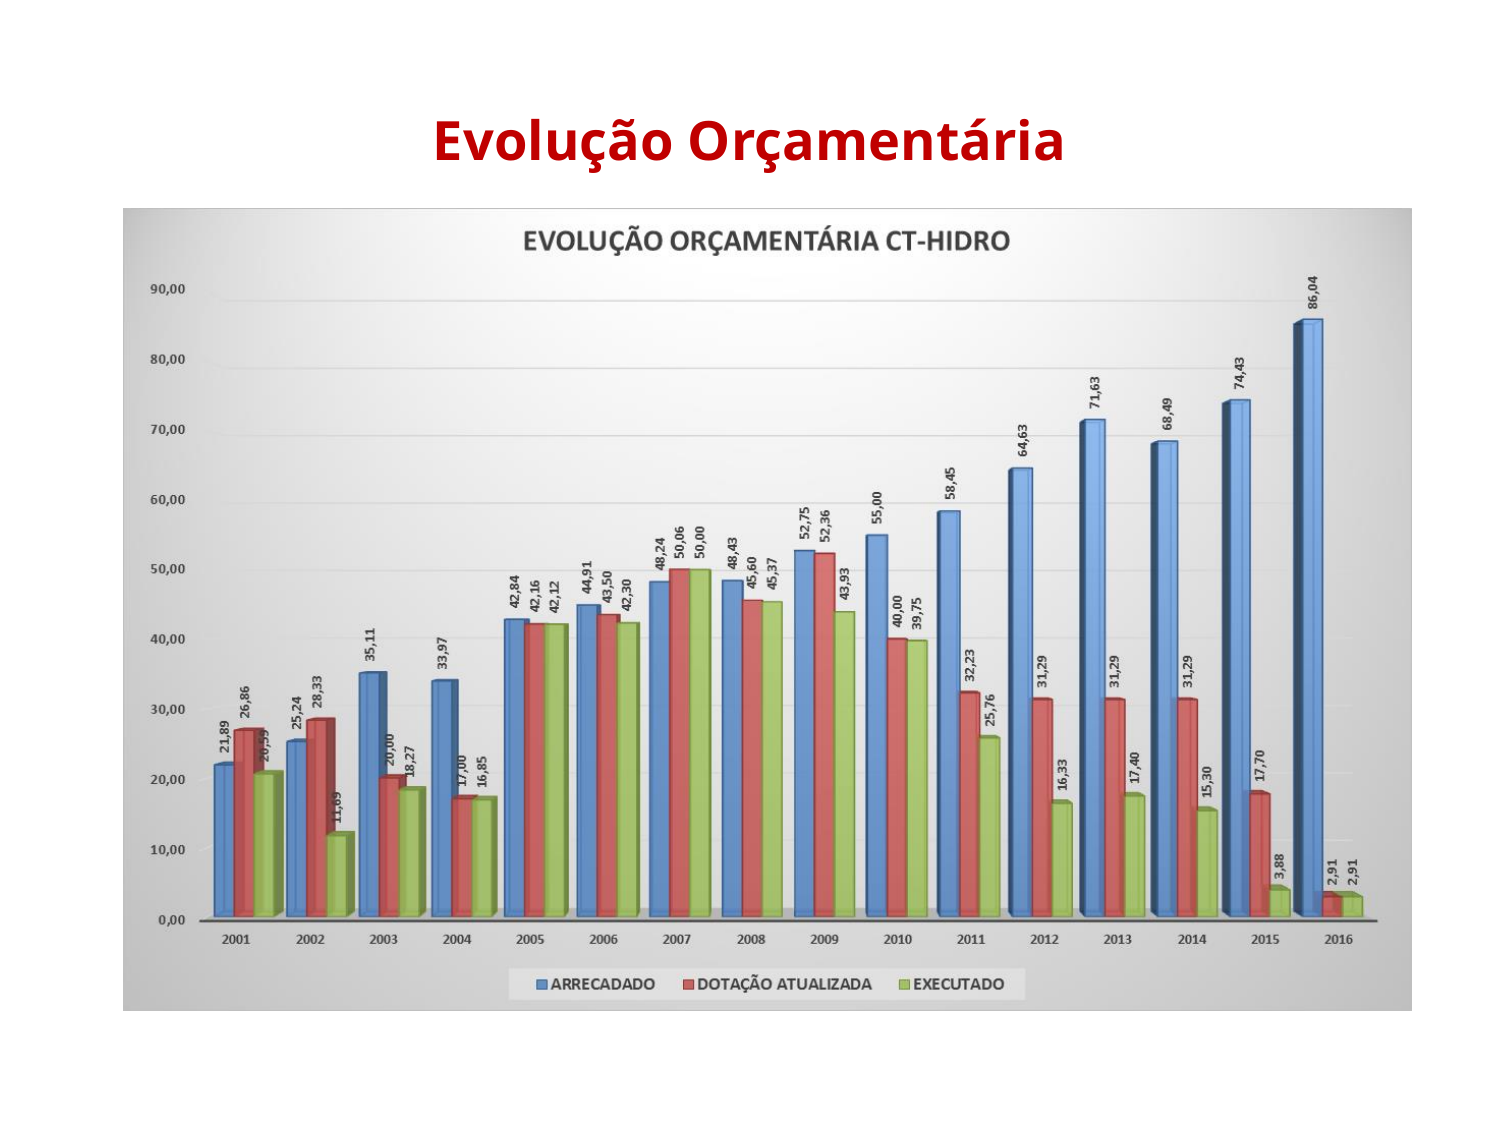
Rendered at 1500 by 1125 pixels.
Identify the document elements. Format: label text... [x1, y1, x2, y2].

title Evolução Orçamentária [75, 45, 1425, 233]
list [123, 207, 1412, 1011]
